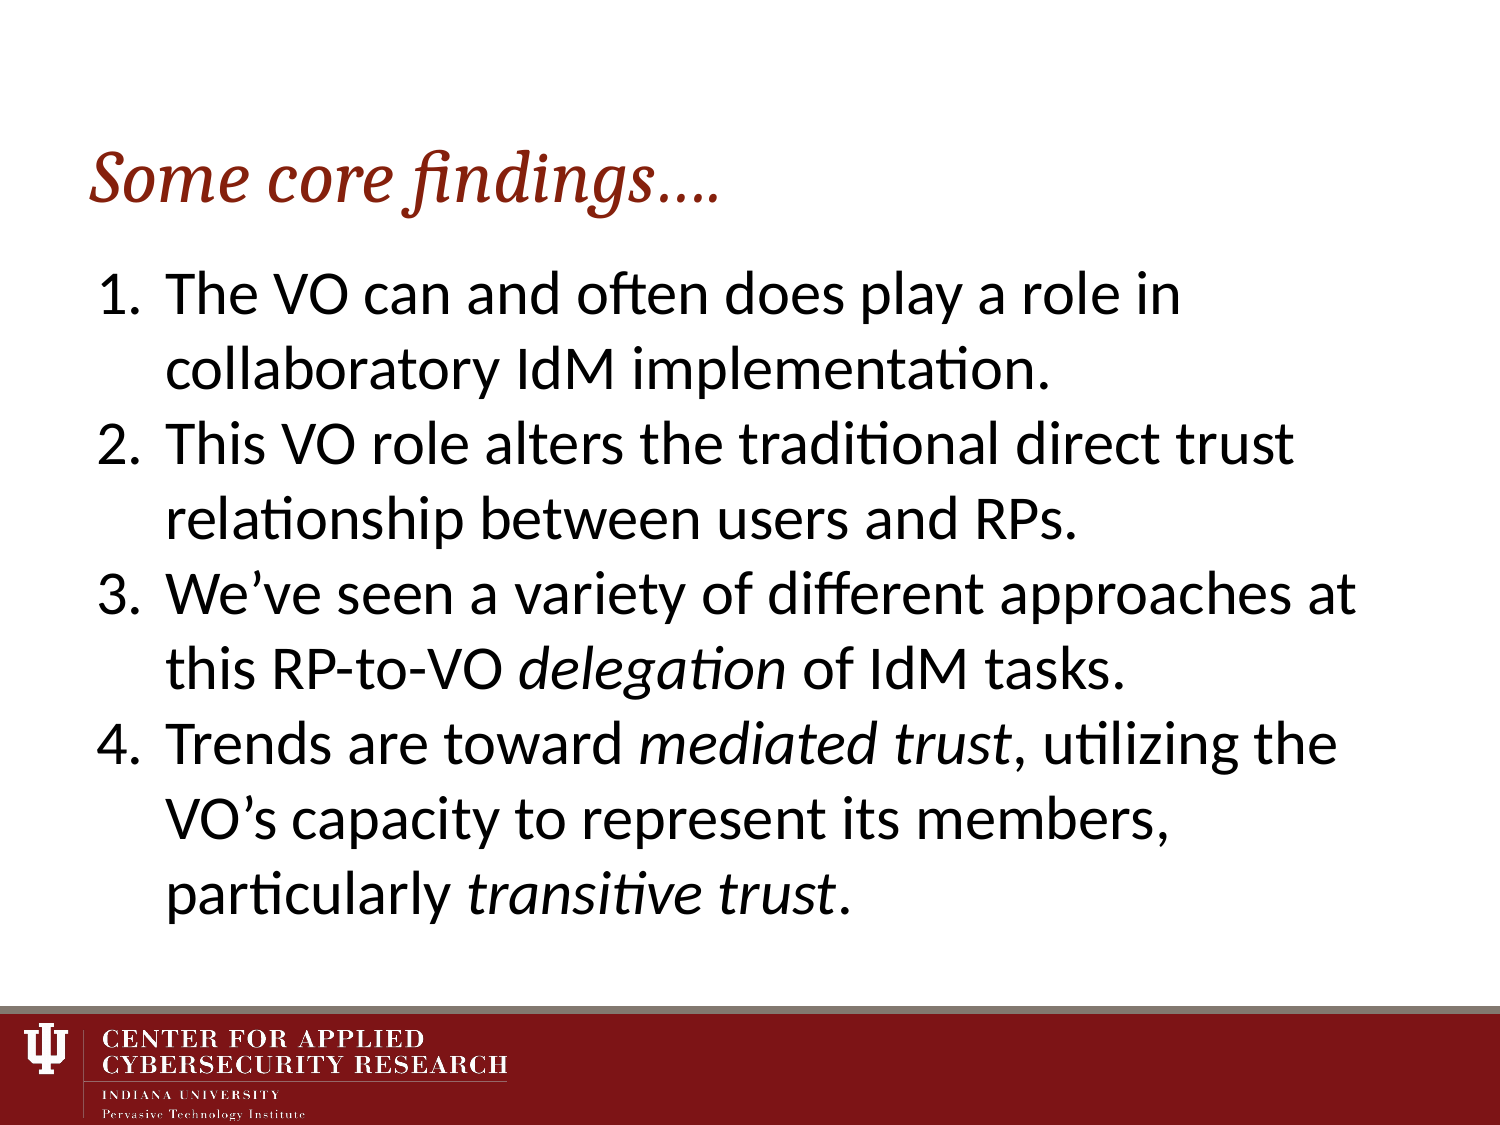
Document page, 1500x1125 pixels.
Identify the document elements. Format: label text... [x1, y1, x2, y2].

title Some core findings…. [75, 45, 1425, 233]
picture [24, 1023, 507, 1121]
list The VO can and often does play a role in collaboratory IdM implementation. This VO role alters the traditional direct trust relationship between users and RPs. We’ve seen a variety of different approaches at this RP-to-VO delegation of IdM tasks. Trends are toward mediated trust, utilizing the VO’s capacity to represent its members, particularly transitive trust. [75, 237, 1425, 954]
